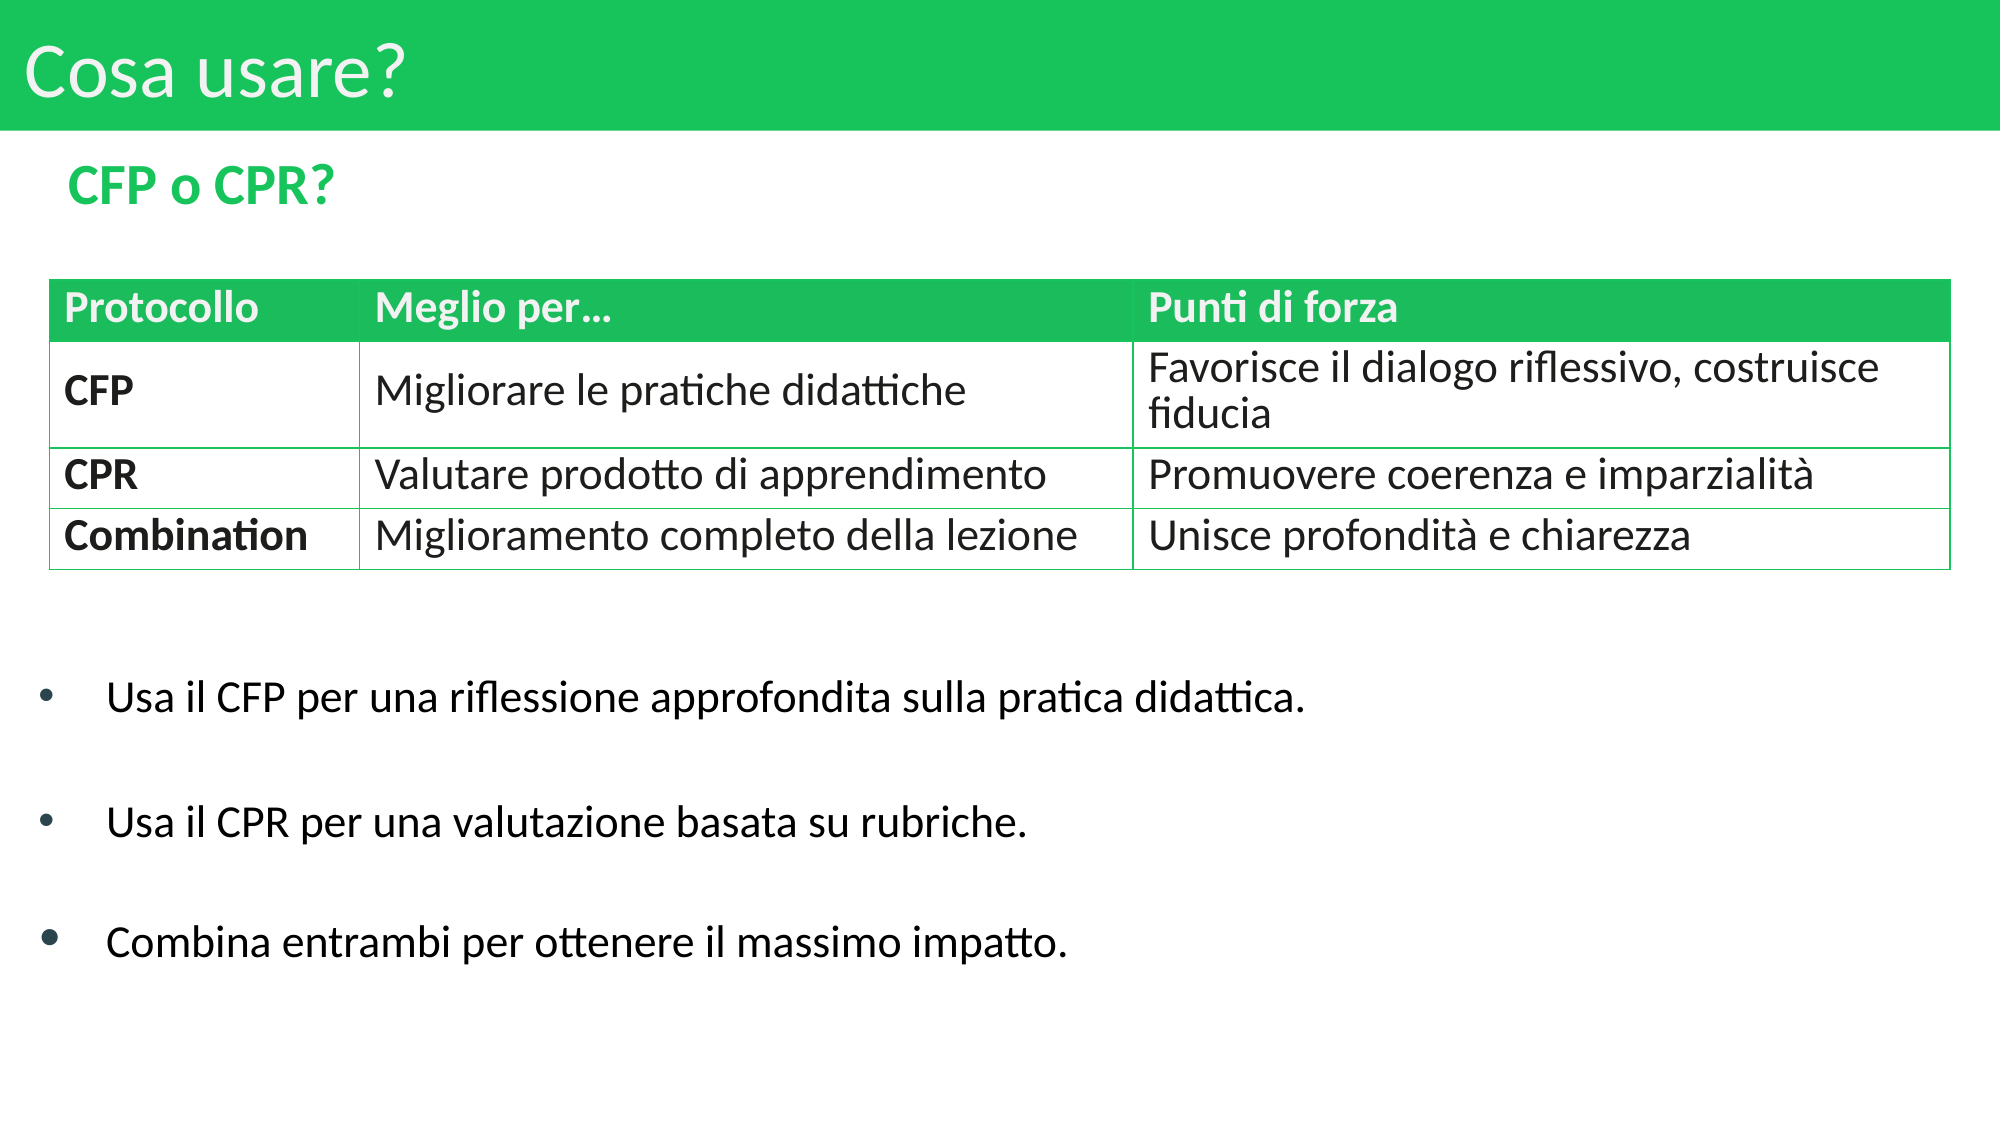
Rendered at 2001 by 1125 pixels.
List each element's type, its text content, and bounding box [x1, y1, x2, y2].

table_cell Promuovere coerenza e imparzialità [1134, 449, 1949, 508]
table_header Protocollo [50, 281, 359, 340]
table_cell CPR [50, 449, 359, 508]
table_header Meglio per… [360, 281, 1132, 340]
list CFP o CPR? [16, 140, 1976, 231]
table_cell Combination [50, 509, 359, 569]
table_cell CFP [50, 342, 359, 447]
table_header [25, 25, 61, 97]
table_cell Favorisce il dialogo riflessivo, costruisce fiducia [1134, 342, 1949, 447]
table_cell Migliorare le pratiche didattiche [360, 342, 1132, 447]
table_header [75, 75, 111, 147]
table_cell Valutare prodotto di apprendimento [360, 449, 1132, 508]
table_cell Miglioramento completo della lezione [360, 509, 1132, 569]
list Usa il CFP per una riflessione approfondita sulla pratica didattica. Usa il CPR per una valutazione basata su rubriche. Combina entrambi per ottenere il massimo impatto. [16, 665, 1976, 1073]
title Cosa usare? [16, 13, 1976, 131]
table_header Punti di forza [1134, 281, 1949, 340]
table_cell Unisce profondità e chiarezza [1134, 509, 1949, 569]
